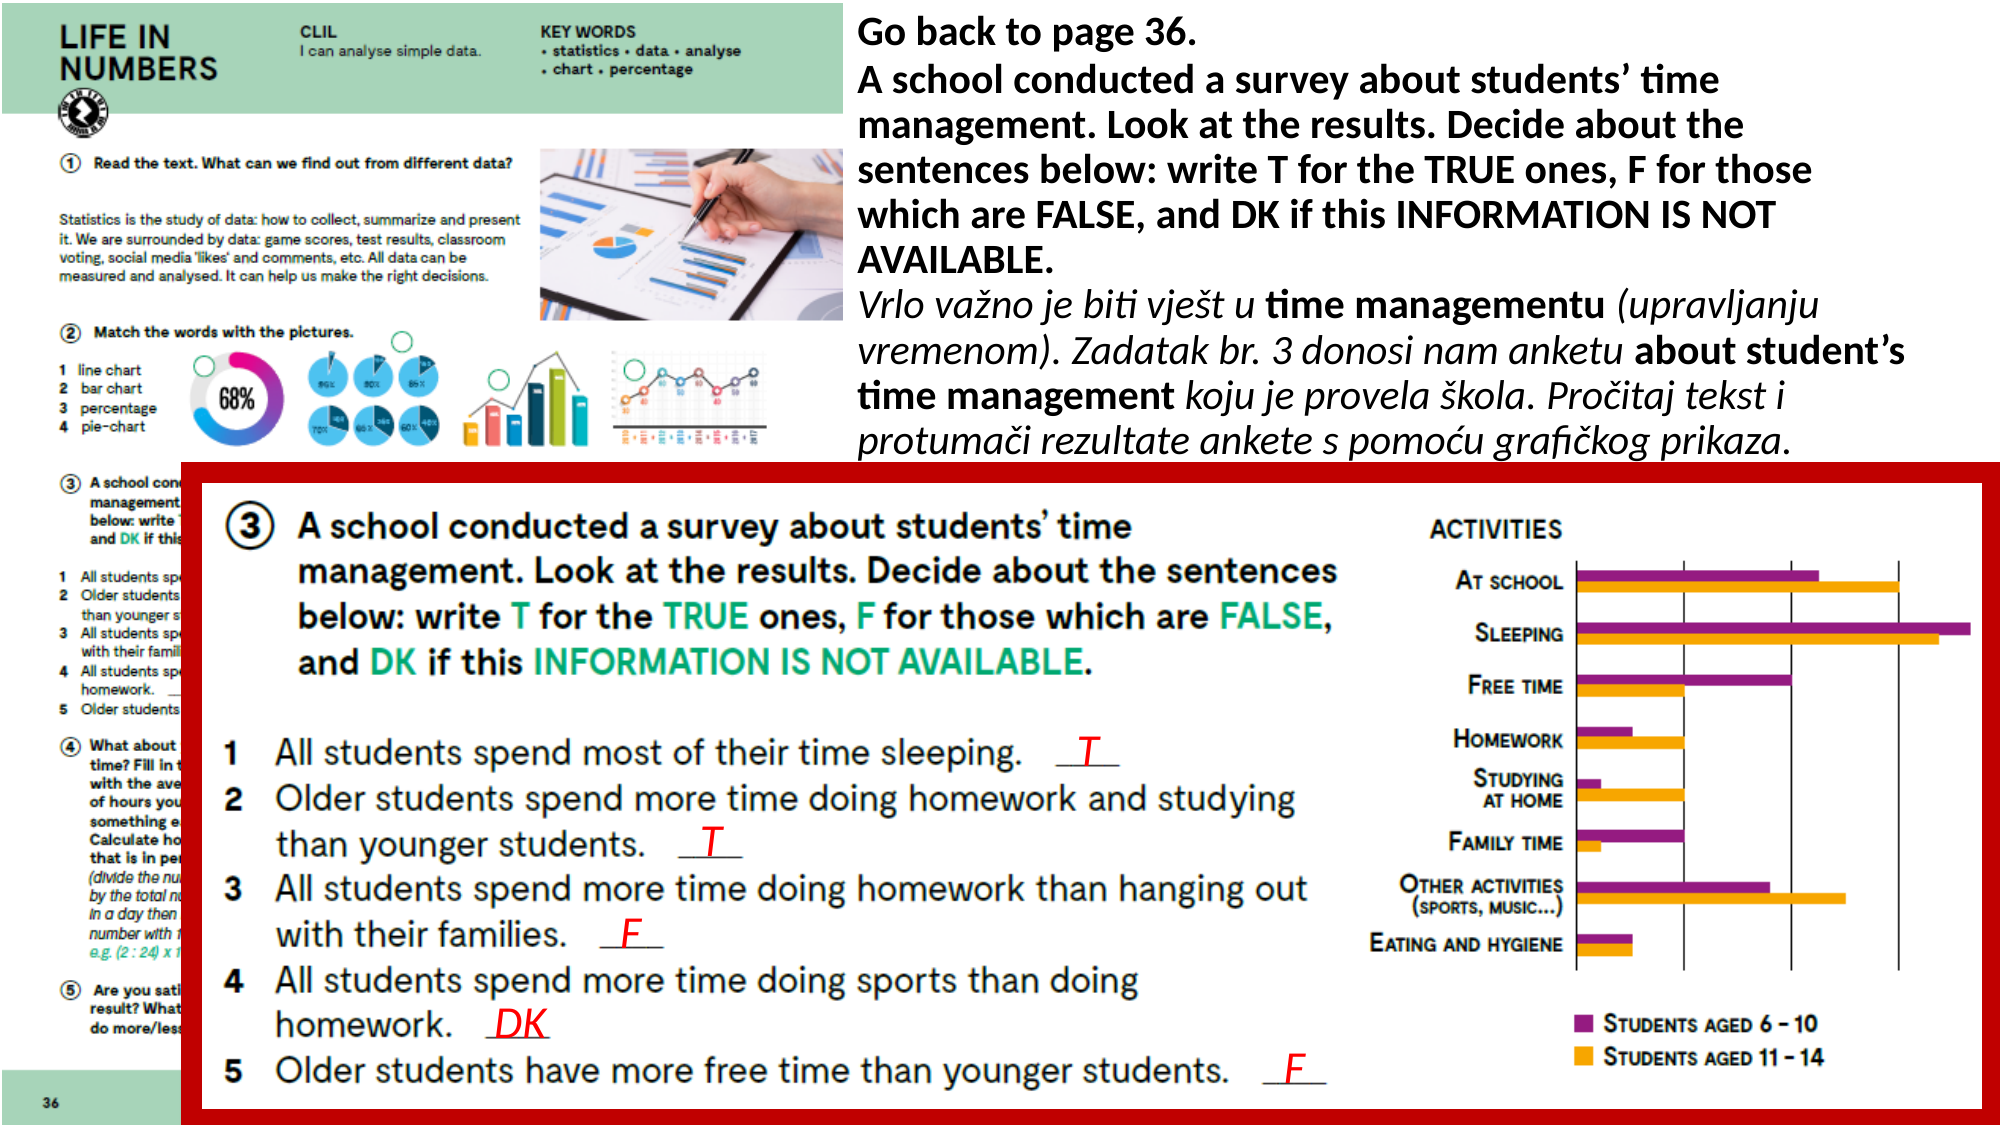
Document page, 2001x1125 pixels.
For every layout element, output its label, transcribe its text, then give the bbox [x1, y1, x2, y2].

text_box Go back to page 36. [842, 2, 1931, 50]
picture [2, 3, 1982, 1125]
text_box F [1268, 1110, 1507, 1116]
text_box A school conducted a survey about students’ time management. Look at the results. Decide about the sentences below: write T for the TRUE ones, F for those which are FALSE, and DK if this INFORMATION IS NOT AVAILABLE. Vrlo važno je biti vješt u time managementu (upravljanju vremenom). Zadatak br. 3 donosi nam anketu about student’s time management koju je provela škola. Pročitaj tekst i protumači rezultate ankete s pomoću grafičkog prikaza. [843, 50, 1931, 482]
